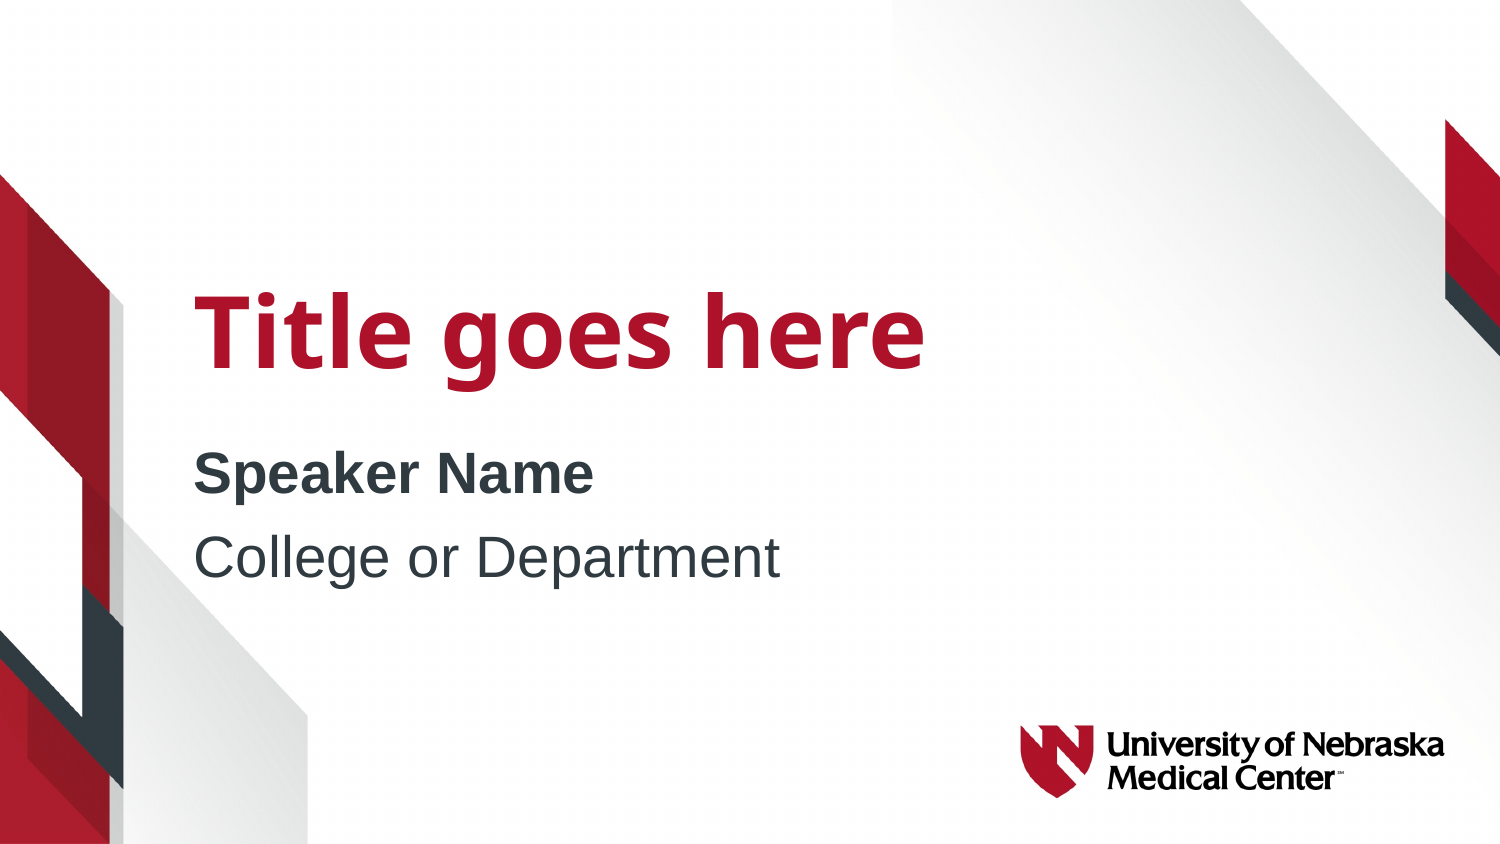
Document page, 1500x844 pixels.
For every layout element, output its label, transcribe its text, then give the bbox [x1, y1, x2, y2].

picture [0, 0, 1500, 844]
subtitle Speaker Name College or Department [178, 436, 1342, 649]
title Title goes here [178, 157, 1342, 388]
